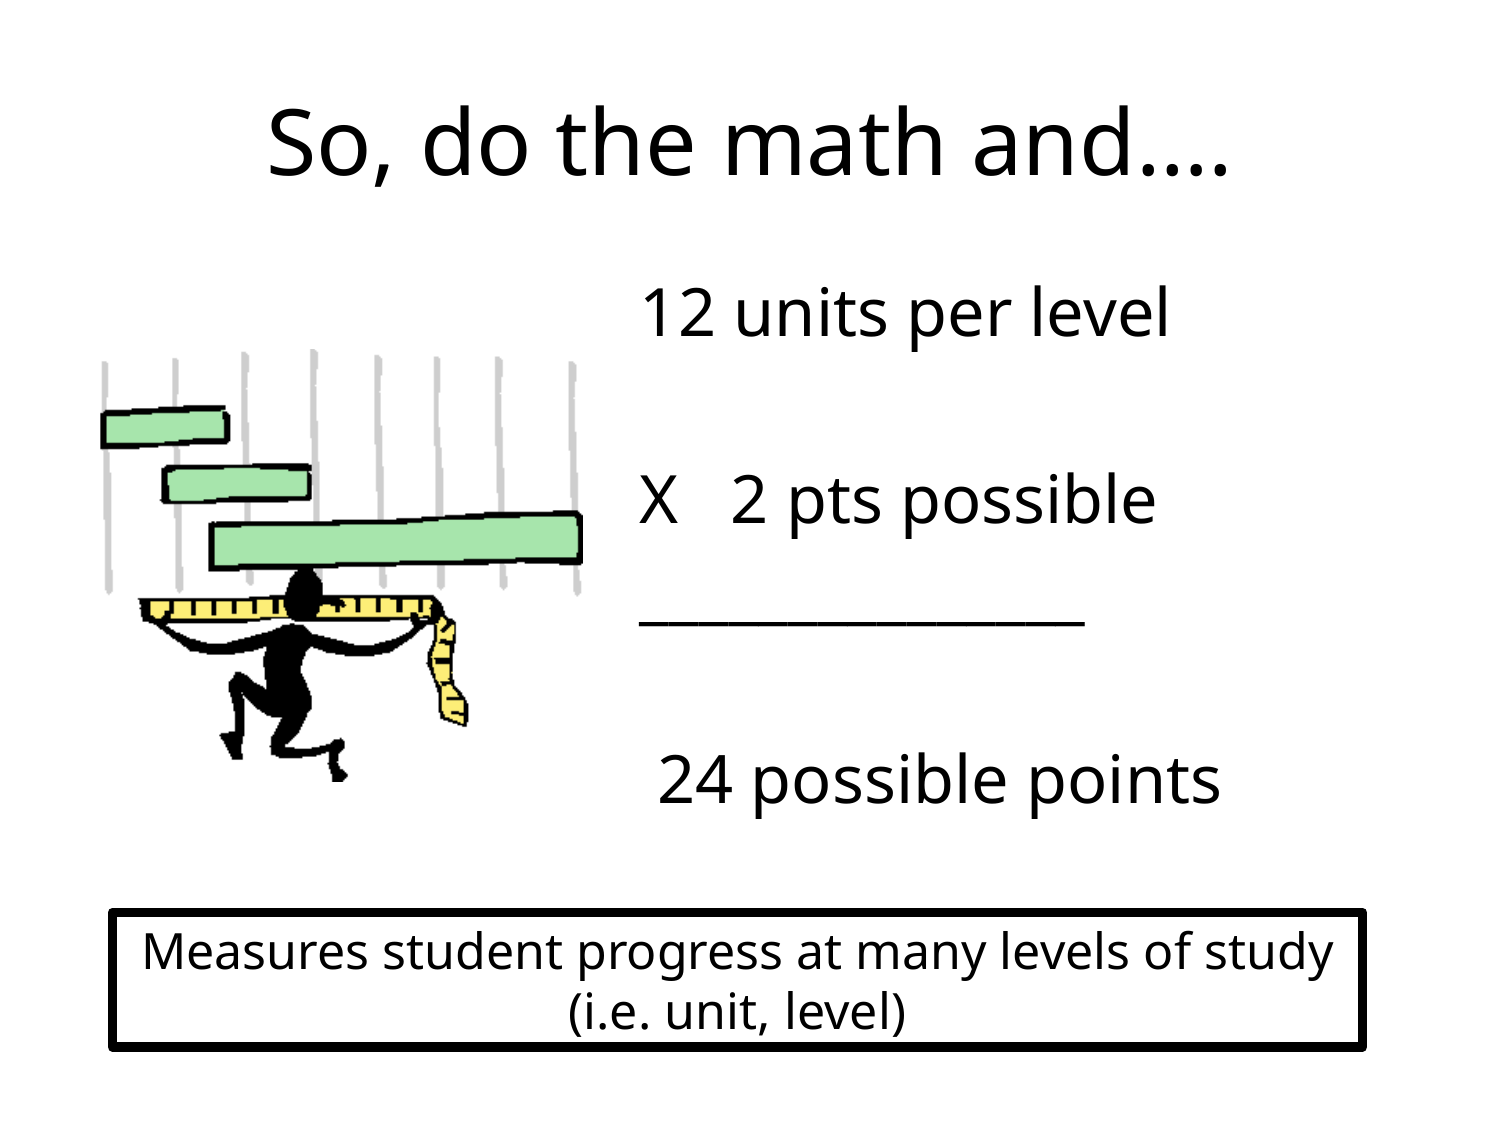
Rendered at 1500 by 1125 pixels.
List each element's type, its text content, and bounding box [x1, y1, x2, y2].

title So, do the math and…. [74, 44, 1426, 233]
list 12 units per level X 2 pts possible _______________ 24 possible points [624, 262, 1288, 912]
text_box Measures student progress at many levels of study (i.e. unit, level) [112, 912, 1363, 1048]
picture [99, 349, 583, 782]
